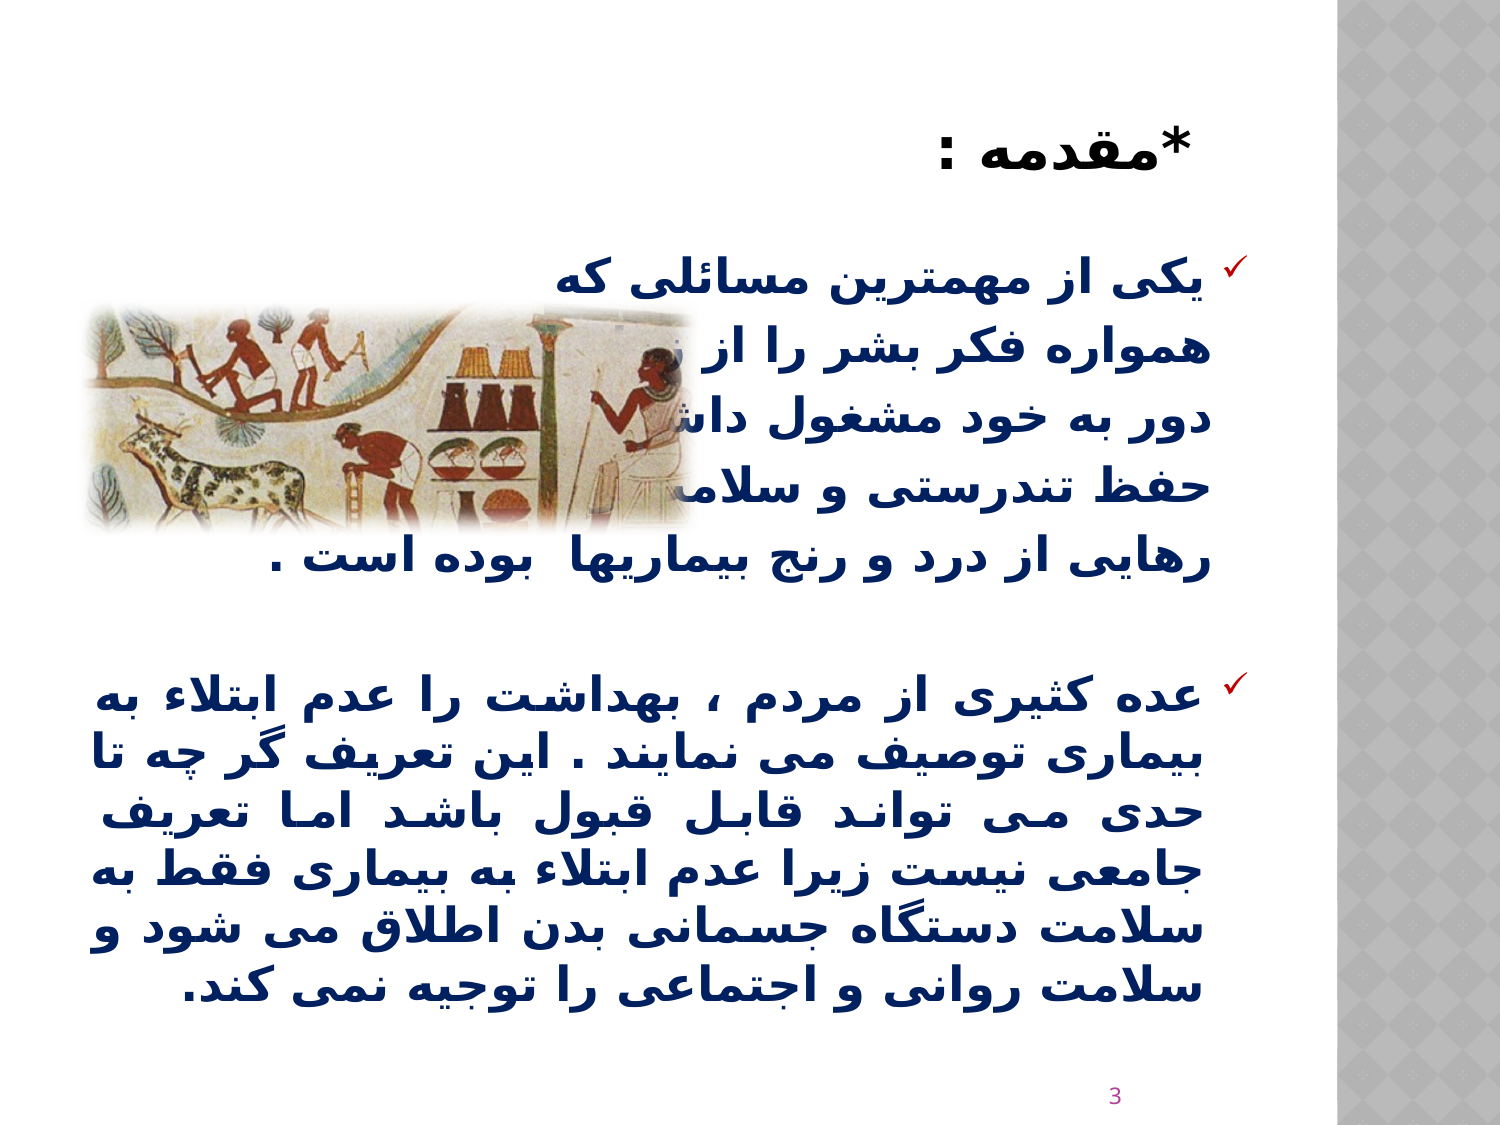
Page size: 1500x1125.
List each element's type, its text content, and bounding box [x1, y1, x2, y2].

slide_number 3 [1025, 1075, 1122, 1113]
list یکی از مهمترین مسائلی که همواره فکر بشر را از زمانهای دور به خود مشغول داشته ، حفظ تندرستی و سلامت و رهایی از درد و رنج بیماریها بوده است . عده کثیری از مردم ، بهداشت را عدم ابتلاء به بیماری توصیف می نمایند . این تعریف گر چه تا حدی می تواند قابل قبول باشد اما تعریف جامعی نیست زیرا عدم ابتلاء به بیماری فقط به سلامت دستگاه جسمانی بدن اطلاق می شود و سلامت روانی و اجتماعی را توجیه نمی کند. [75, 237, 1263, 1033]
picture [77, 299, 701, 536]
title *مقدمه : [75, 52, 1200, 237]
